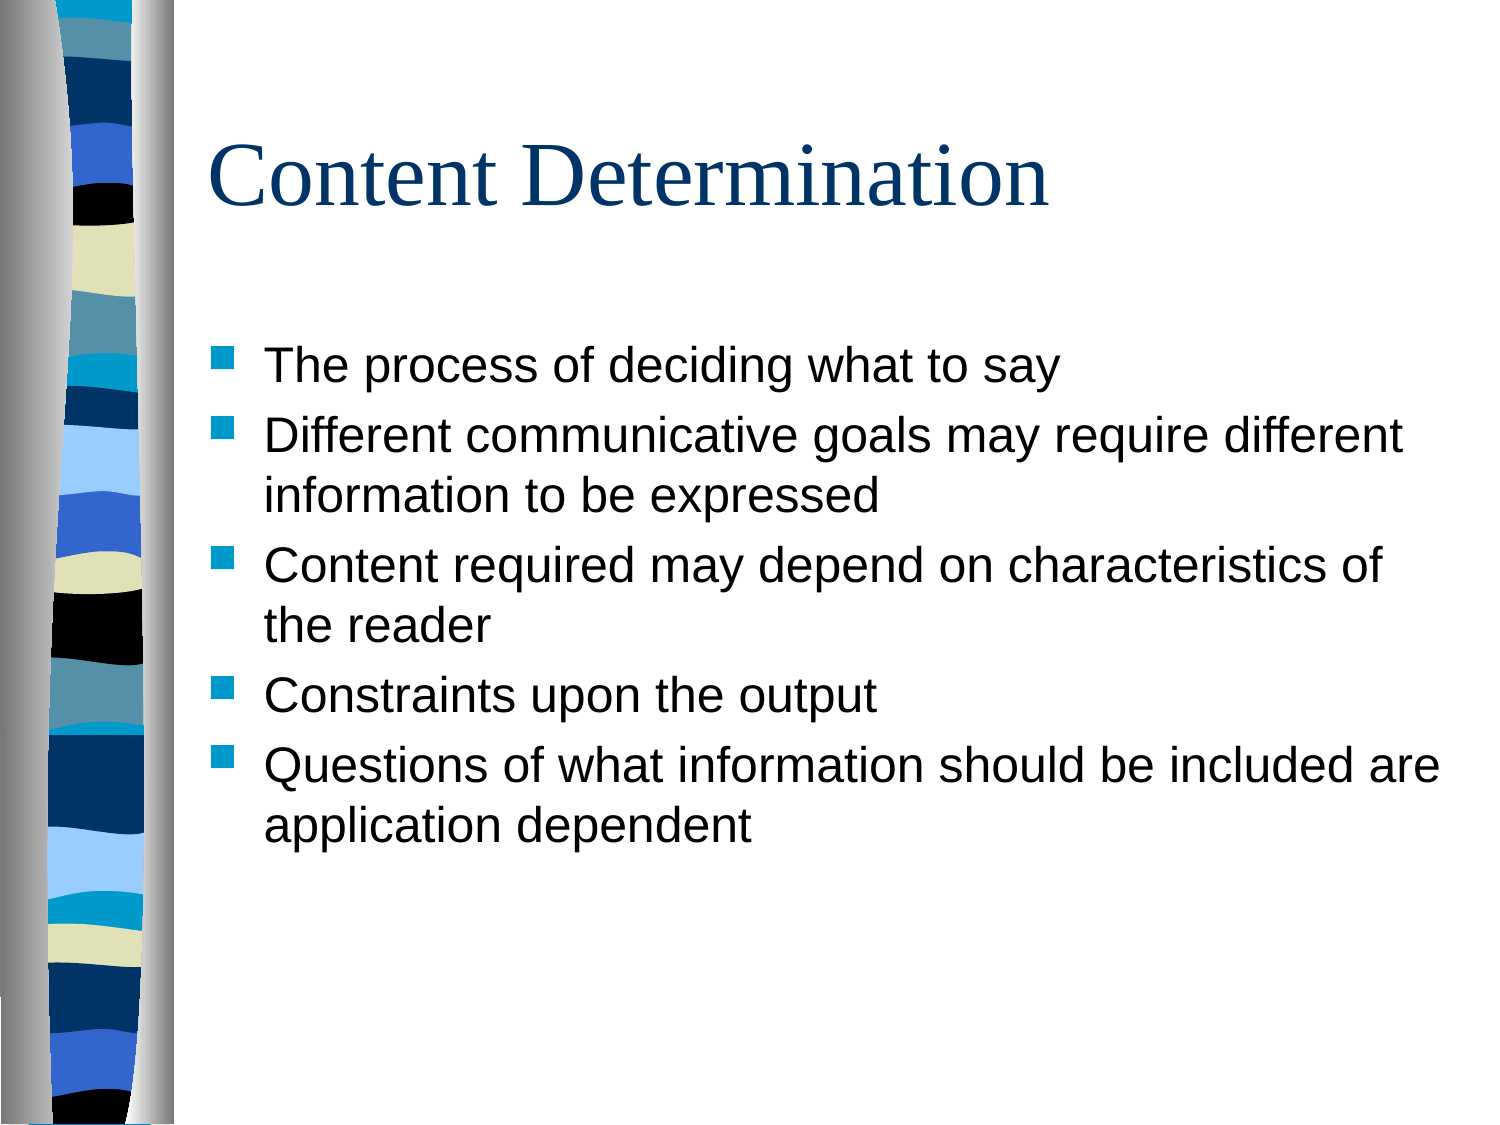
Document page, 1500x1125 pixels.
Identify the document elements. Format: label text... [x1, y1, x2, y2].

list The process of deciding what to say Different communicative goals may require different information to be expressed Content required may depend on characteristics of the reader Constraints upon the output Questions of what information should be included are application dependent [192, 324, 1468, 1001]
title Content Determination [192, 74, 1468, 263]
